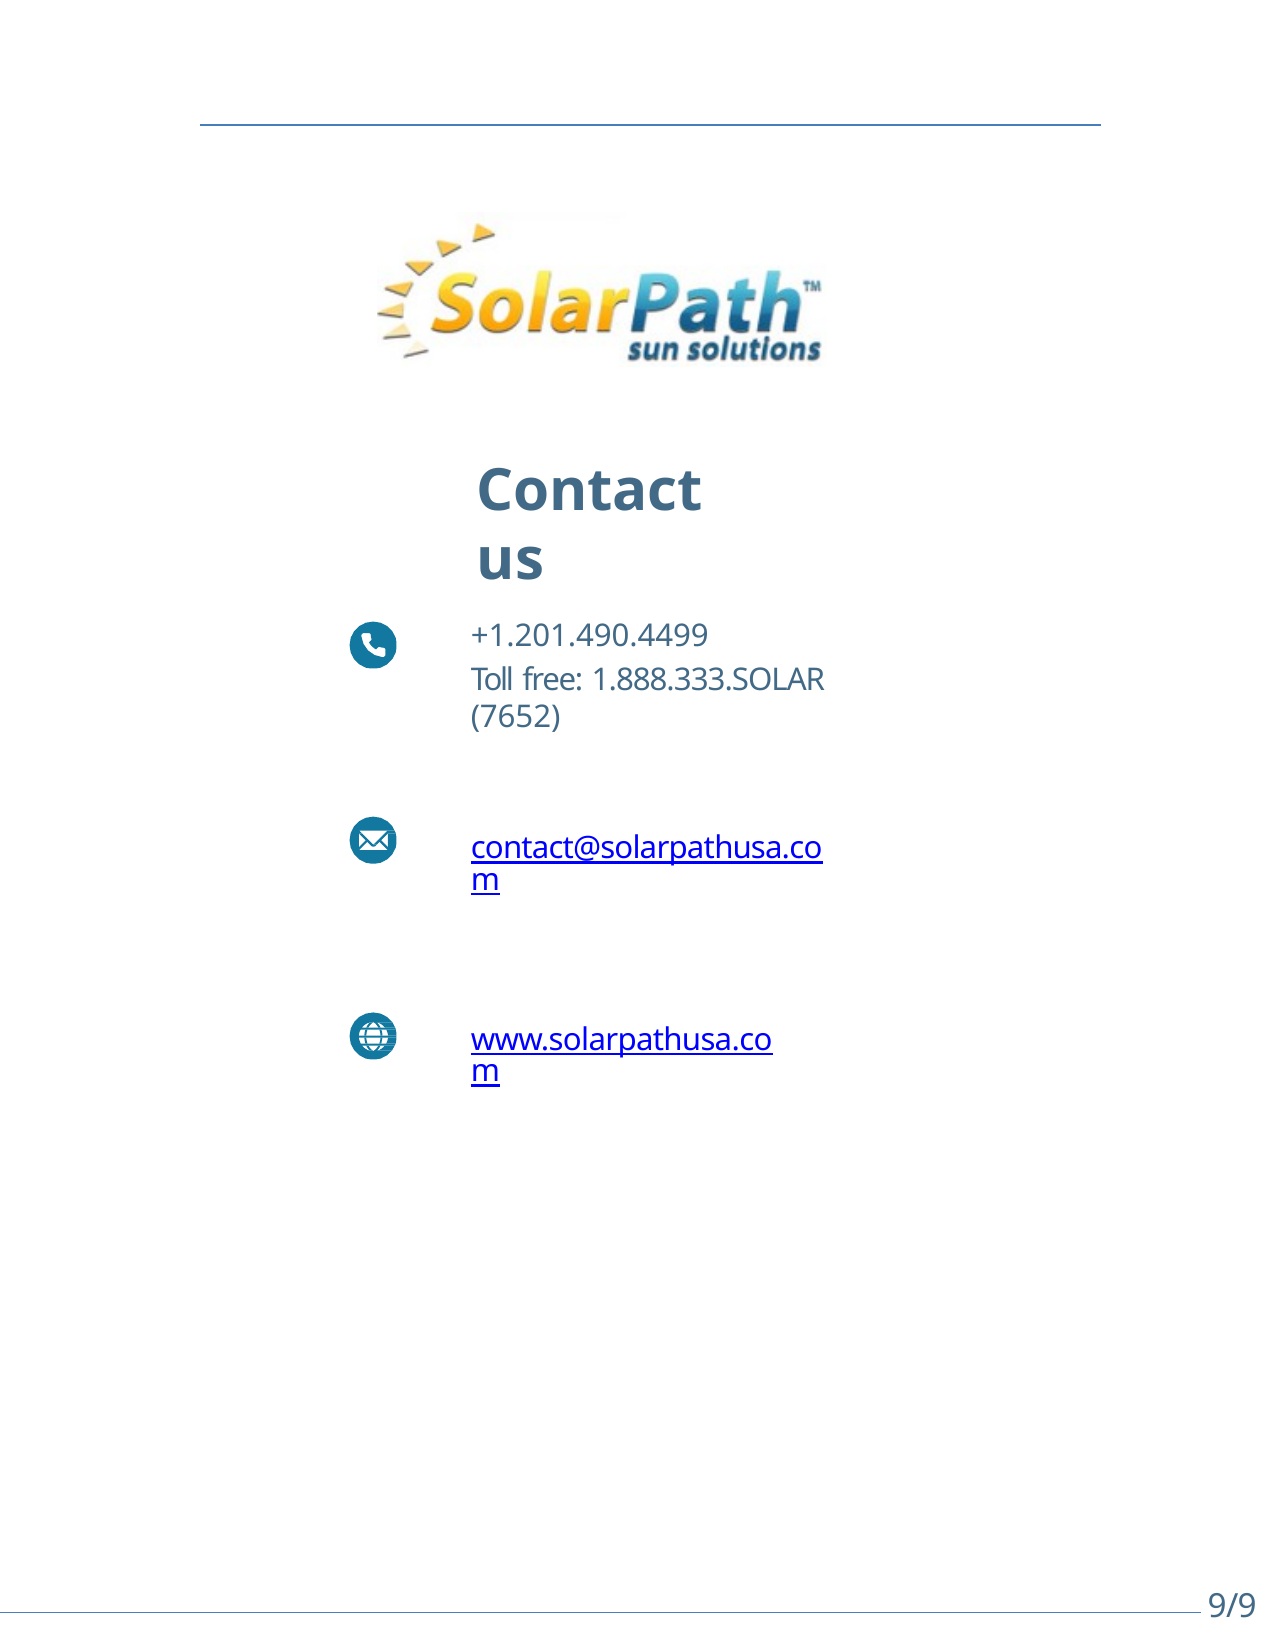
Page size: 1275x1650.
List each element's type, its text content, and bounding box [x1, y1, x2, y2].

text_box contact@solarpathusa.com [468, 825, 833, 871]
text_box www.solarpathusa.com [468, 1017, 788, 1062]
text_box [349, 816, 397, 864]
text_box [349, 1012, 397, 1060]
text_box +1.201.490.4499 Toll free: 1.888.333.SOLAR (7652) [468, 607, 917, 735]
text_box [349, 621, 397, 669]
title Contact us [474, 449, 773, 607]
picture [377, 212, 827, 367]
text_box 9/9 [1205, 1576, 1275, 1625]
